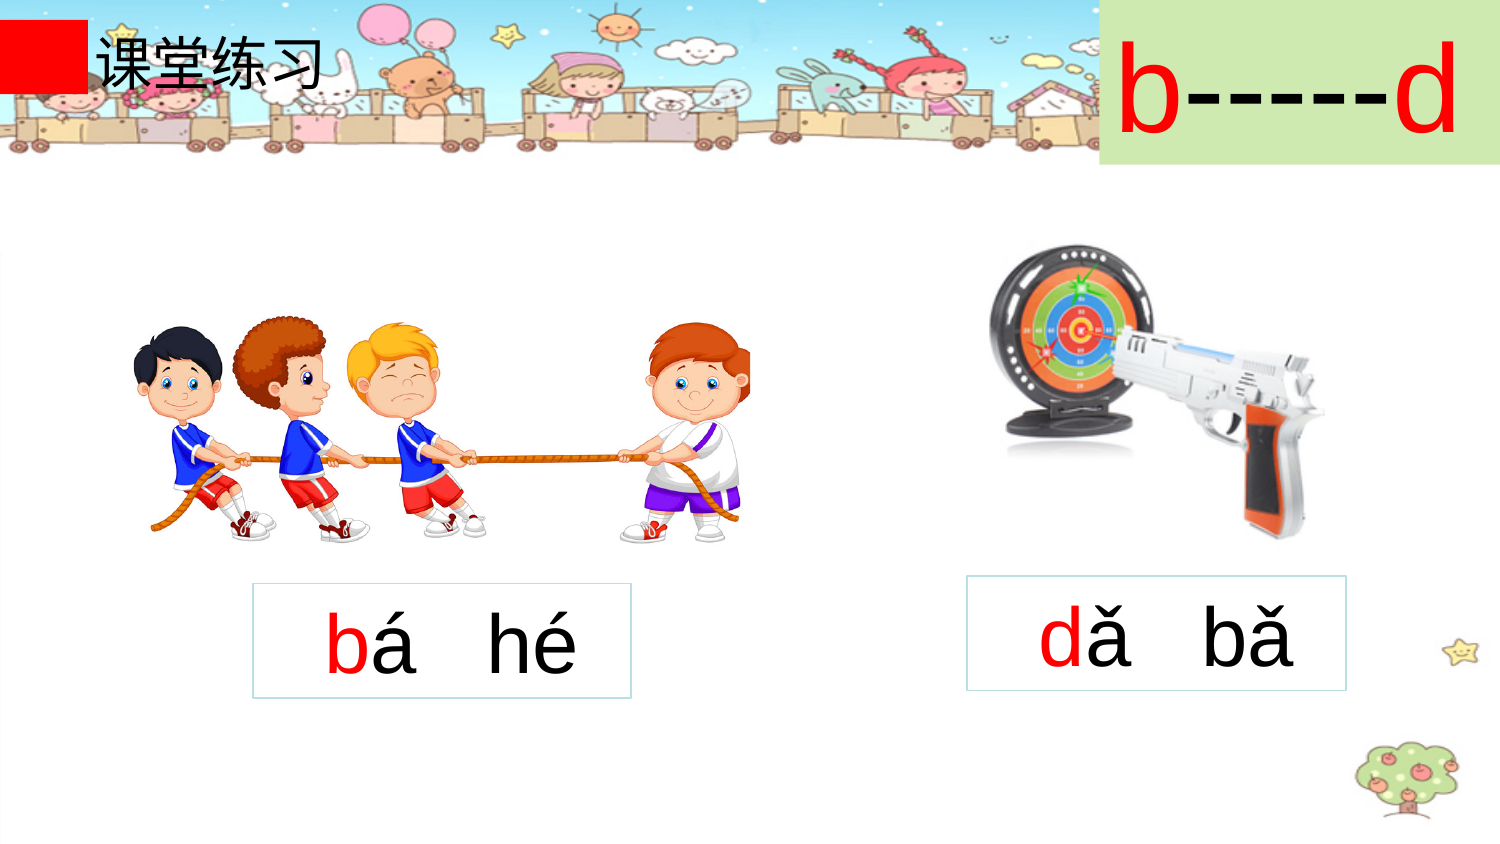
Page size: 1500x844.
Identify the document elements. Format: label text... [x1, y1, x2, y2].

text_box 课堂练习 [79, 19, 429, 105]
text_box [0, 18, 90, 96]
text_box b-----d [1099, 0, 1500, 165]
text_box dǎ bǎ [967, 576, 1346, 691]
text_box [1142, 503, 1436, 698]
picture [0, 0, 1500, 844]
text_box bá hé [252, 583, 632, 699]
